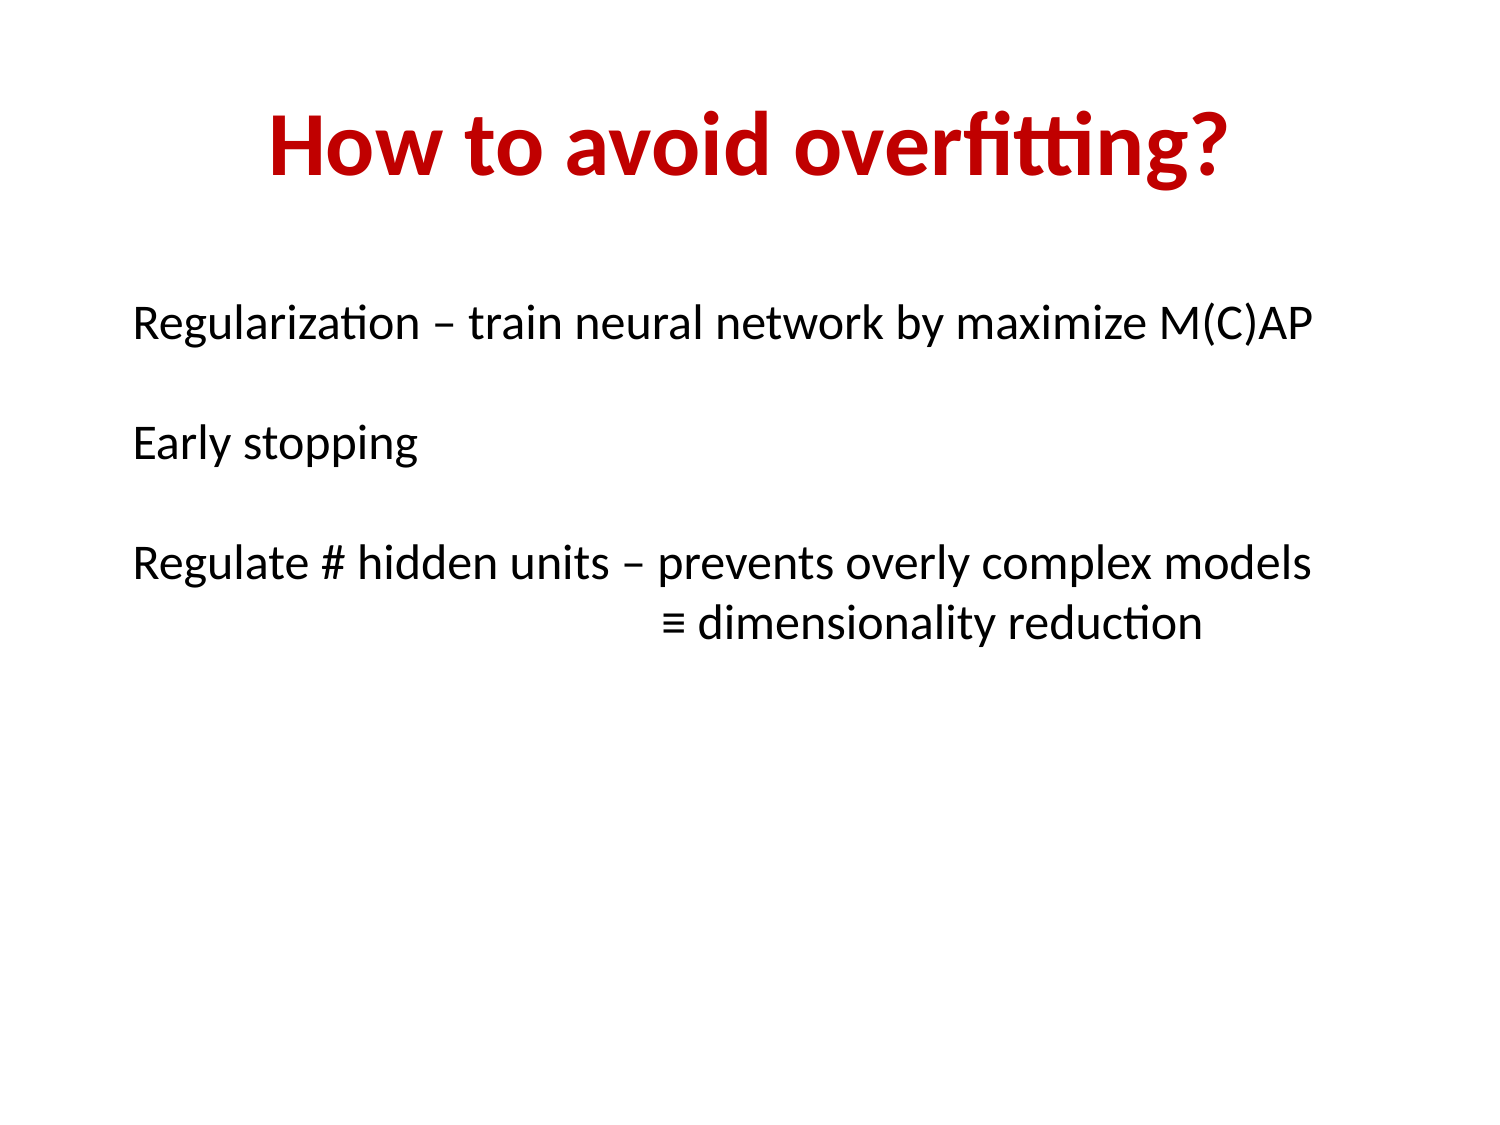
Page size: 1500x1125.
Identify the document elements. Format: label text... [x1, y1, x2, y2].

text_box Regularization – train neural network by maximize M(C)AP Early stopping Regulate # hidden units – prevents overly complex models ≡ dimensionality reduction [117, 281, 1329, 657]
text_box How to avoid overfitting? [74, 45, 1425, 233]
